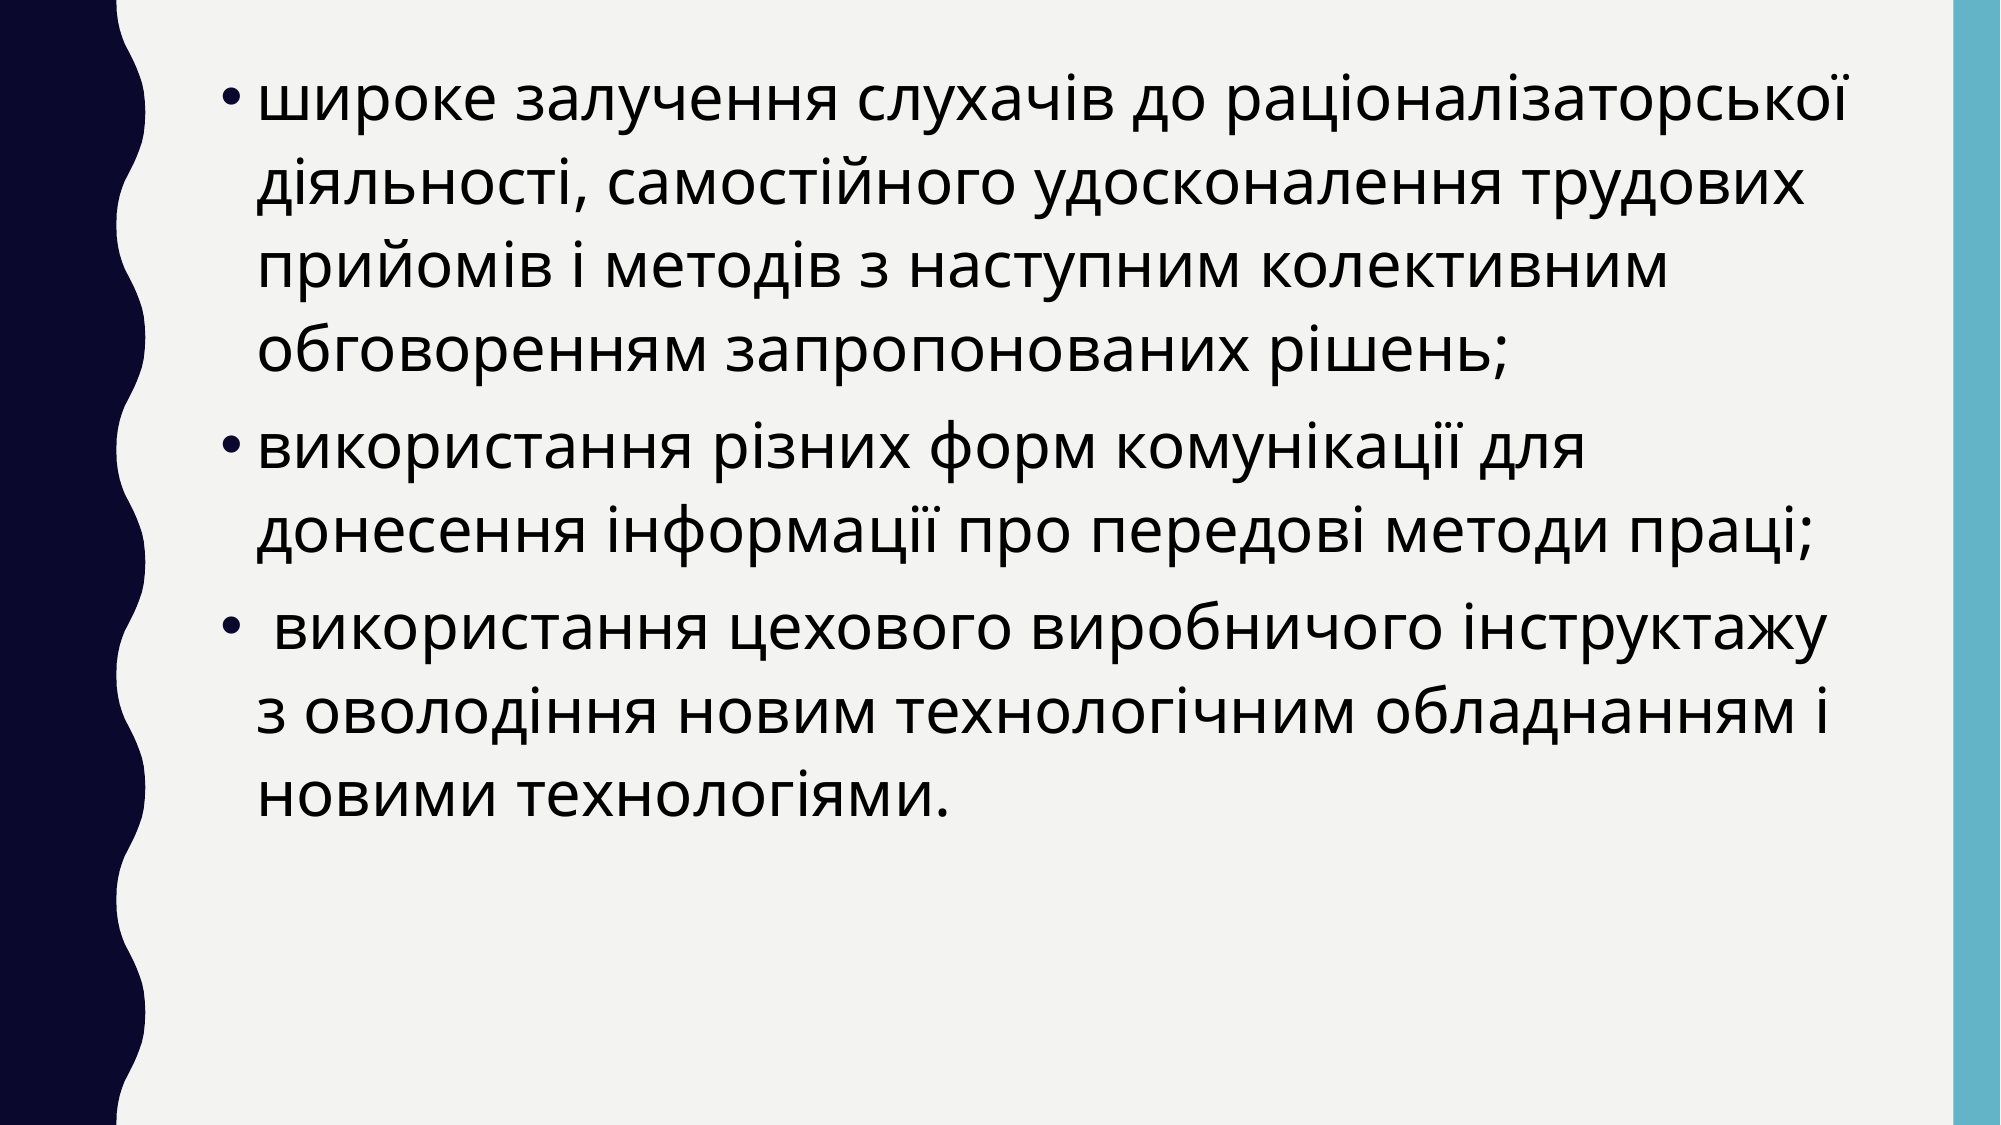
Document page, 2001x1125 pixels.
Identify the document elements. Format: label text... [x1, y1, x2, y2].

list широке залучення слухачів до раціоналізаторської діяльності, самостійного удосконалення трудових прийомів і методів з наступним колективним обговоренням запропонованих рішень; використання різних форм комунікації для донесення інформації про передові методи праці; використання цехового виробничого інструктажу з оволодіння новим технологічним обладнанням і новими технологіями. [205, 42, 1875, 965]
